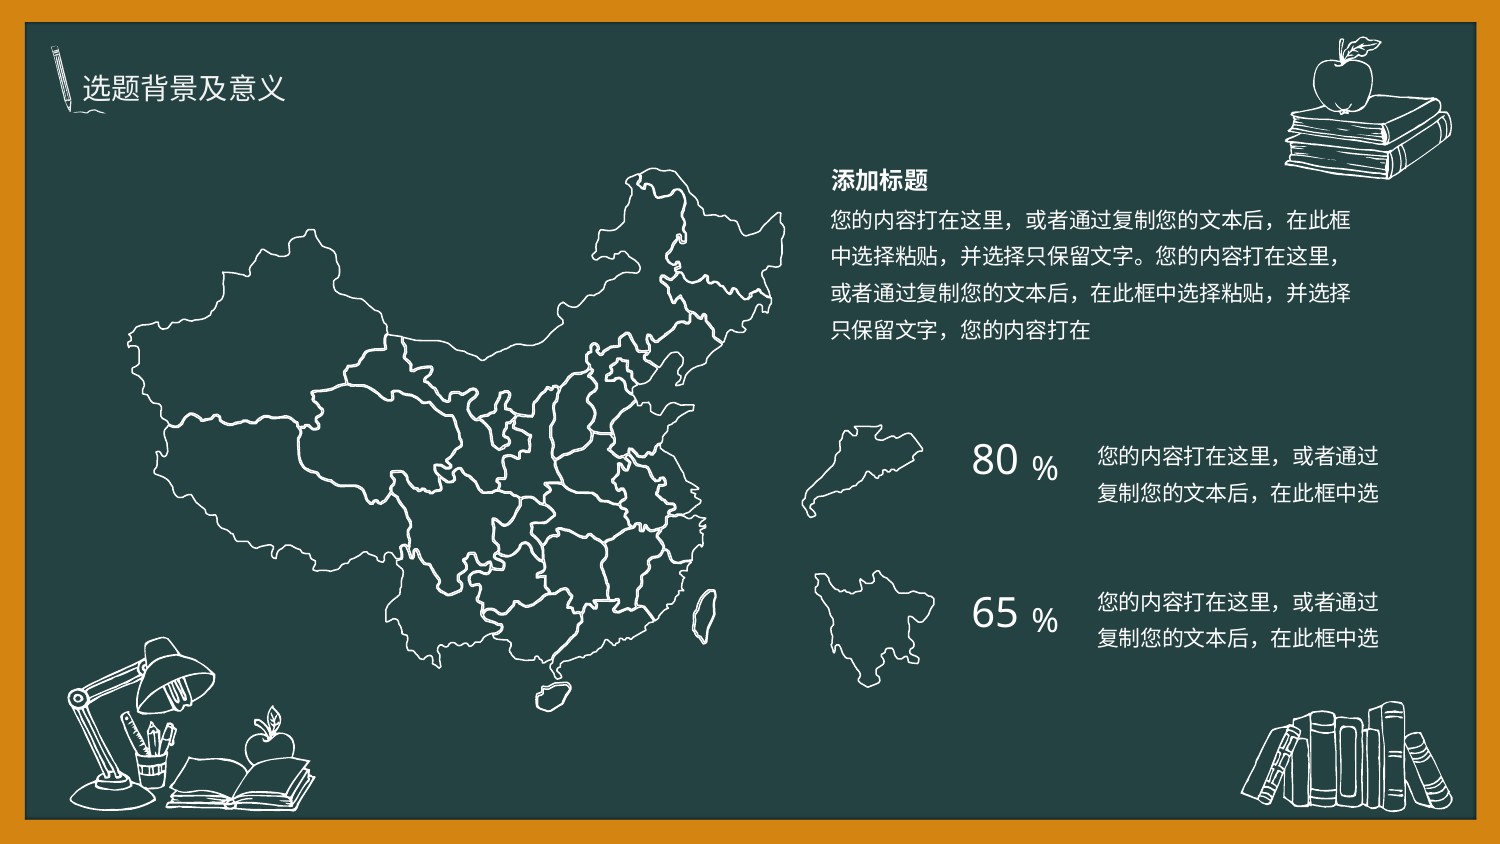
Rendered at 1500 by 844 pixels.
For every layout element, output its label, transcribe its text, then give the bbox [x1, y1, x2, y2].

picture [0, 0, 1500, 844]
text_box 您的内容打在这里，或者通过复制您的文本后，在此框中选 [1082, 570, 1412, 659]
text_box 选题背景及意义 [106, 62, 357, 113]
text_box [815, 138, 1380, 353]
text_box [948, 425, 1074, 496]
text_box [815, 570, 934, 688]
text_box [127, 168, 785, 712]
text_box [802, 425, 923, 518]
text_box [948, 578, 1074, 648]
text_box 您的内容打在这里，或者通过复制您的文本后，在此框中选 [1082, 424, 1412, 513]
